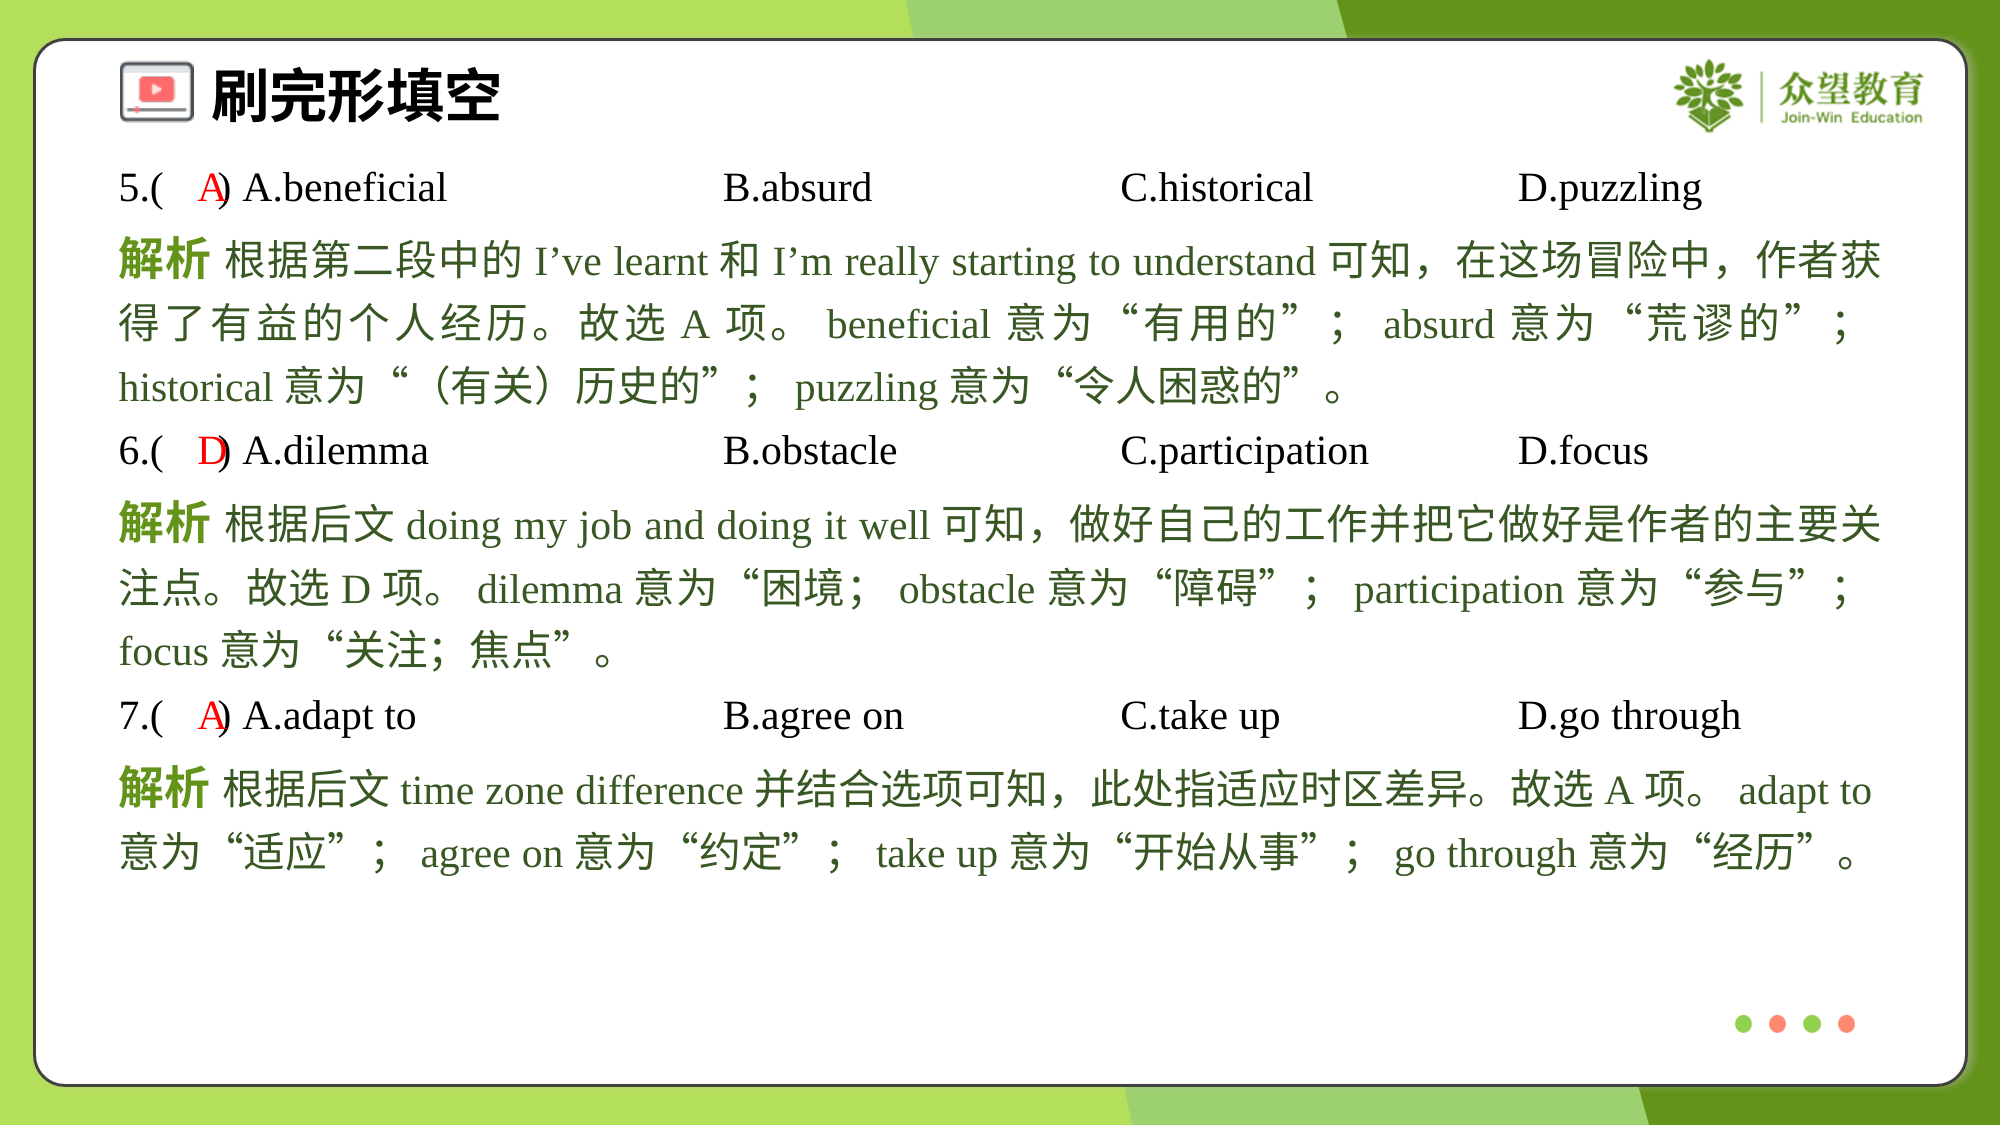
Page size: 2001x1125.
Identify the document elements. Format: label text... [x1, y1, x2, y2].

text_box 5.( ) A.beneficial B.absurd C.historical D.puzzling [118, 146, 192, 204]
text_box A [192, 146, 233, 205]
text_box A [192, 675, 233, 733]
text_box 7.( ) A.adapt to B.agree on C.take up D.go through [118, 675, 192, 733]
text_box D [192, 410, 233, 469]
text_box 解析 根据第二段中的I’ve learnt和I’m really starting to understand可知，在这场冒险中，作者获得了有益的个人经历。故选A项。beneficial意为“有用的”；absurd意为“荒谬的”；historical意为“（有关）历史的”；puzzling意为“令人困惑的”。 [118, 215, 1883, 405]
picture [0, 0, 2000, 1125]
text_box 6.( ) A.dilemma B.obstacle C.participation D.focus [118, 410, 192, 468]
text_box 6.( ) A.dilemma B.obstacle C.participation D.focus [233, 410, 1883, 468]
text_box 解析 根据后文doing my job and doing it well可知，做好自己的工作并把它做好是作者的主要关注点。故选D项。dilemma意为“困境；obstacle意为“障碍”；participation意为“参与”；focus意为“关注；焦点”。 [118, 480, 1883, 670]
text_box 7.( ) A.adapt to B.agree on C.take up D.go through [233, 675, 1883, 733]
text_box 5.( ) A.beneficial B.absurd C.historical D.puzzling [233, 146, 1883, 204]
text_box 解析 根据后文time zone difference并结合选项可知，此处指适应时区差异。故选A项。adapt to意为“适应”；agree on意为“约定”；take up意为“开始从事”；go through意为“经历”。 [118, 744, 1883, 871]
